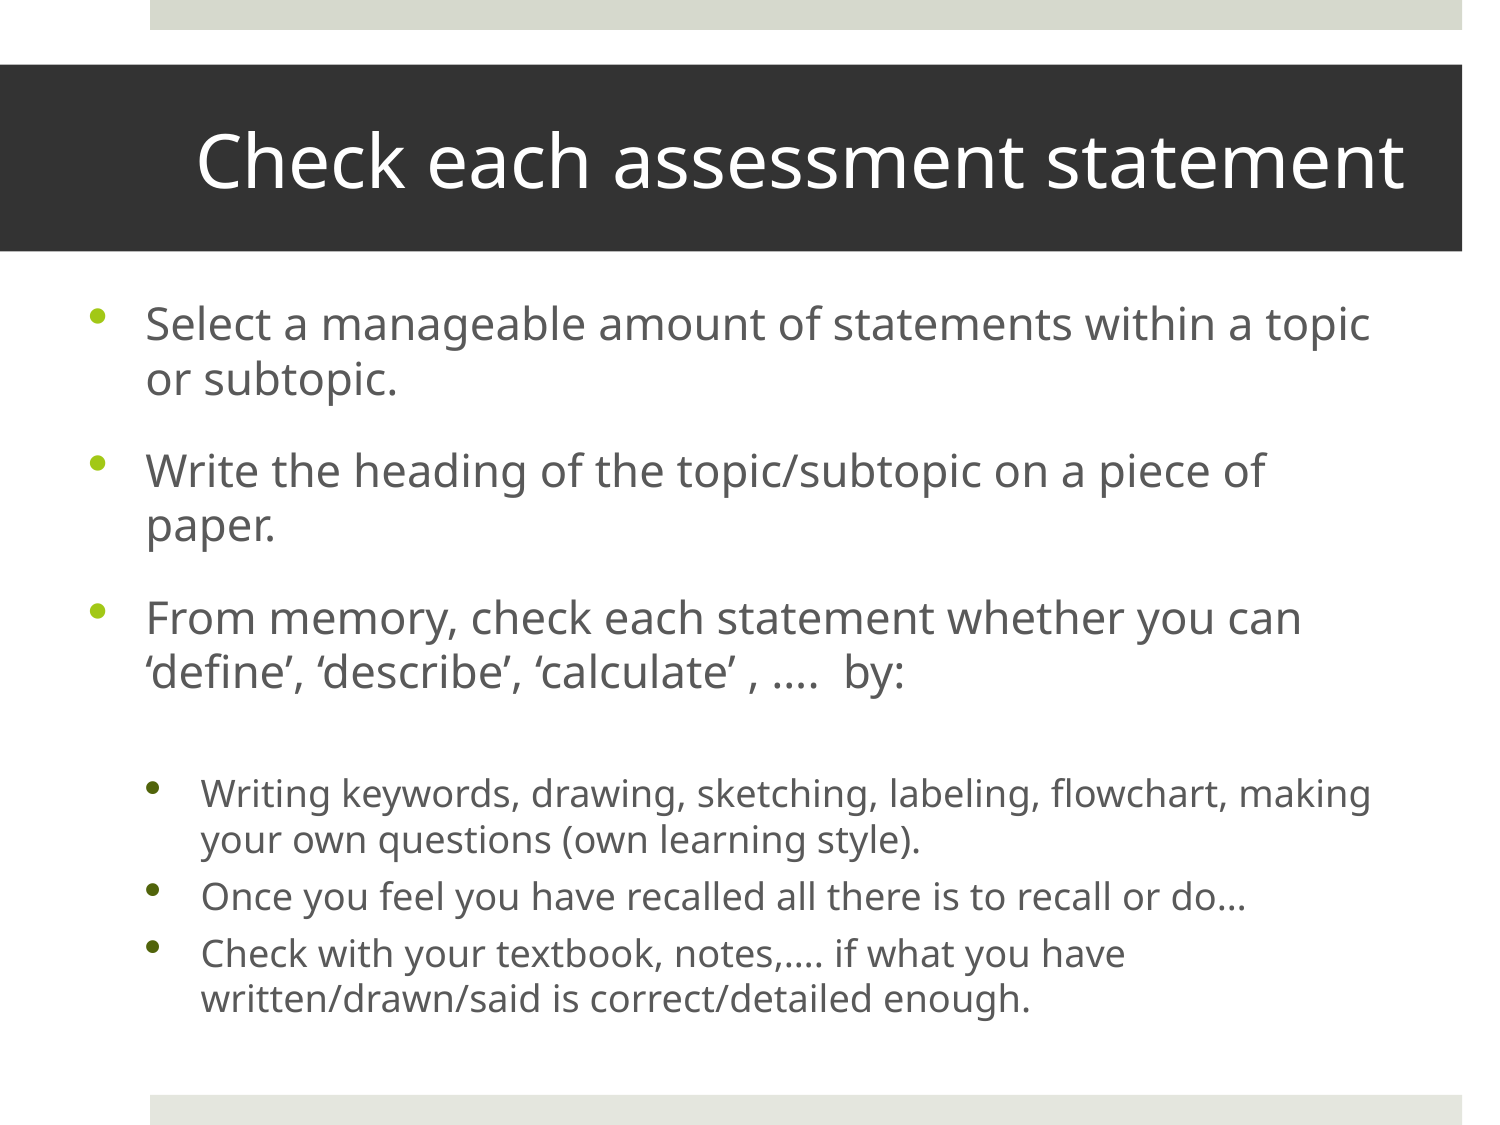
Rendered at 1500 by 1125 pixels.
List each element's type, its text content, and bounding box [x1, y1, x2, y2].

list Select a manageable amount of statements within a topic or subtopic. Write the heading of the topic/subtopic on a piece of paper. From memory, check each statement whether you can ‘define’, ‘describe’, ‘calculate’ , …. by: Writing keywords, drawing, sketching, labeling, flowchart, making your own questions (own learning style). Once you feel you have recalled all there is to recall or do… Check with your textbook, notes,…. if what you have written/drawn/said is correct/detailed enough. [75, 287, 1425, 1035]
title Check each assessment statement [0, 64, 1463, 252]
